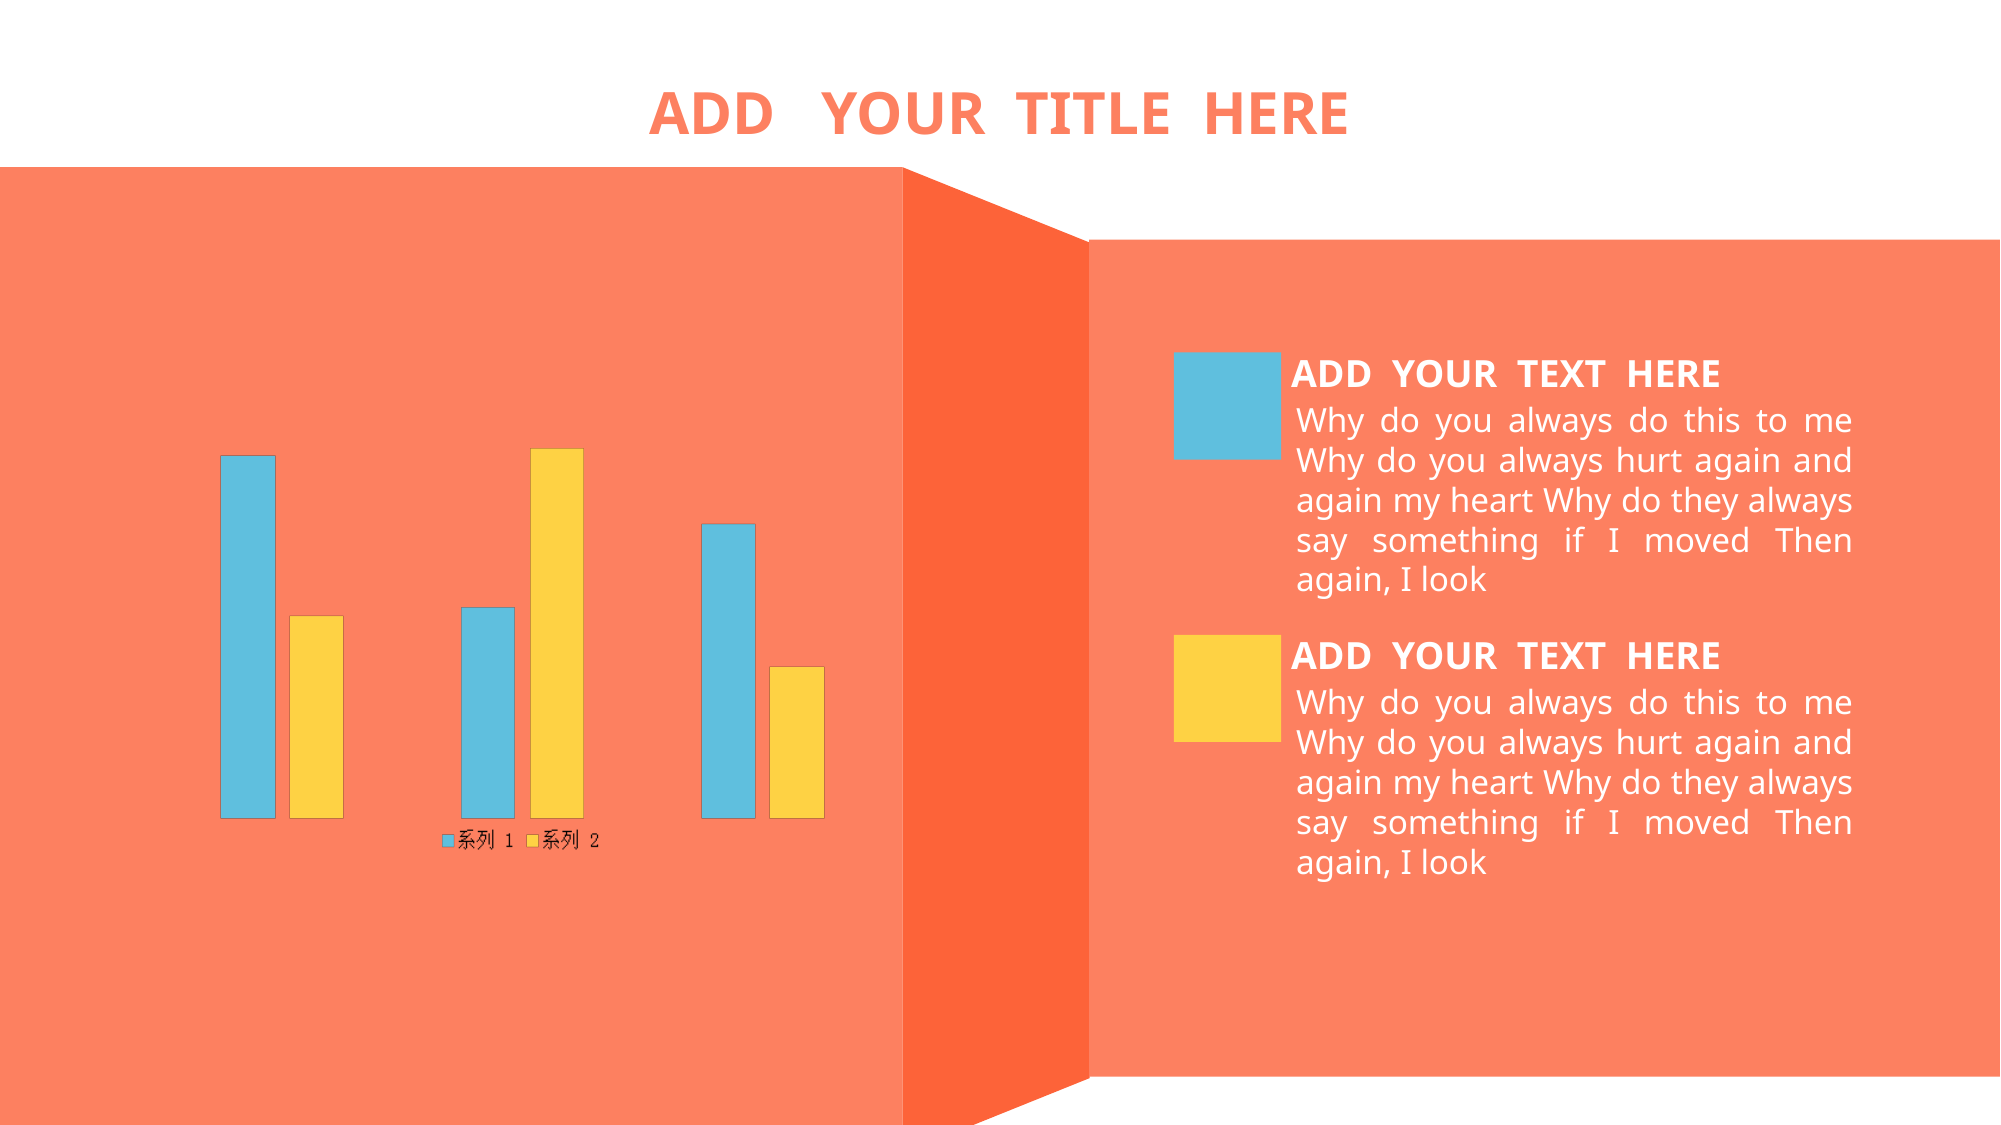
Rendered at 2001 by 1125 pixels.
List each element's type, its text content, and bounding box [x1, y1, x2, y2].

text_box [902, 167, 1090, 1125]
text_box Why do you always do this to me Why do you always hurt again and again my heart Why do they always say something if I moved Then again, I look [1281, 674, 1869, 889]
text_box Why do you always do this to me Why do you always hurt again and again my heart Why do they always say something if I moved Then again, I look [1281, 391, 1869, 606]
picture [141, 374, 903, 868]
text_box [0, 167, 902, 1125]
text_box ADD YOUR TITLE HERE [496, 68, 1504, 154]
text_box [1173, 634, 1281, 742]
text_box [1089, 239, 2000, 1077]
text_box [1173, 352, 1281, 460]
text_box ADD YOUR TEXT HERE [1276, 342, 1751, 403]
text_box ADD YOUR TEXT HERE [1276, 624, 1751, 685]
